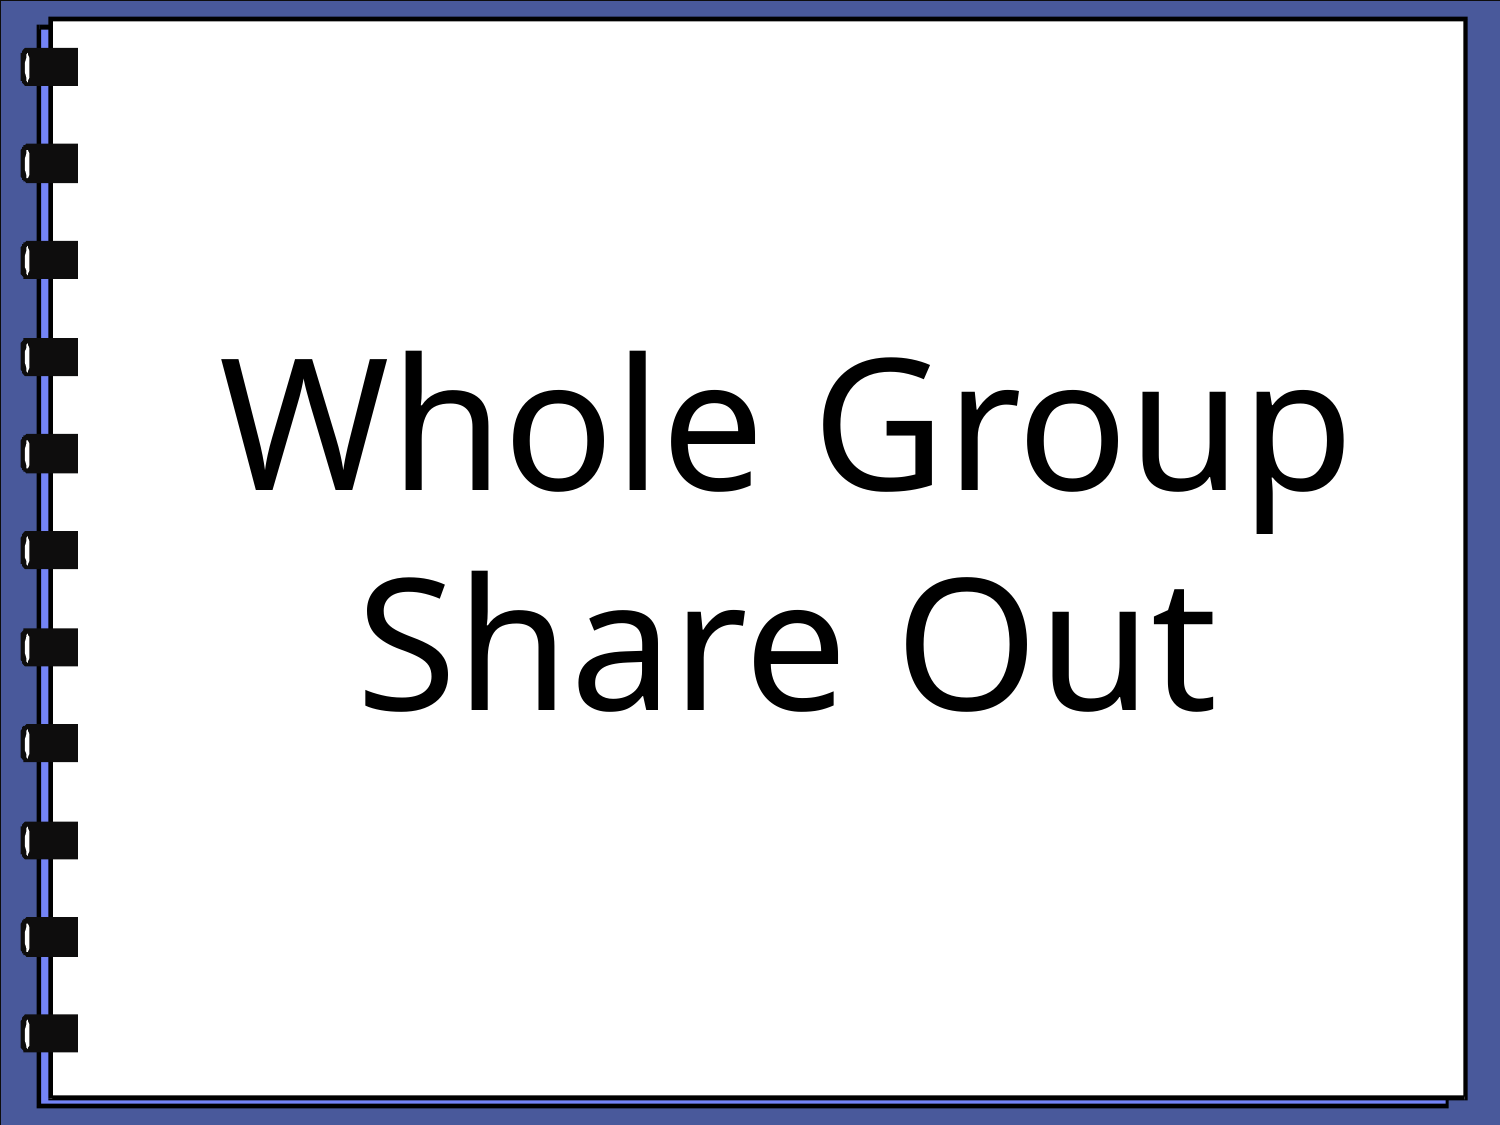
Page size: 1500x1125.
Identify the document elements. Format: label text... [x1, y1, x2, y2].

text_box Whole Group Share Out [187, 299, 1388, 755]
